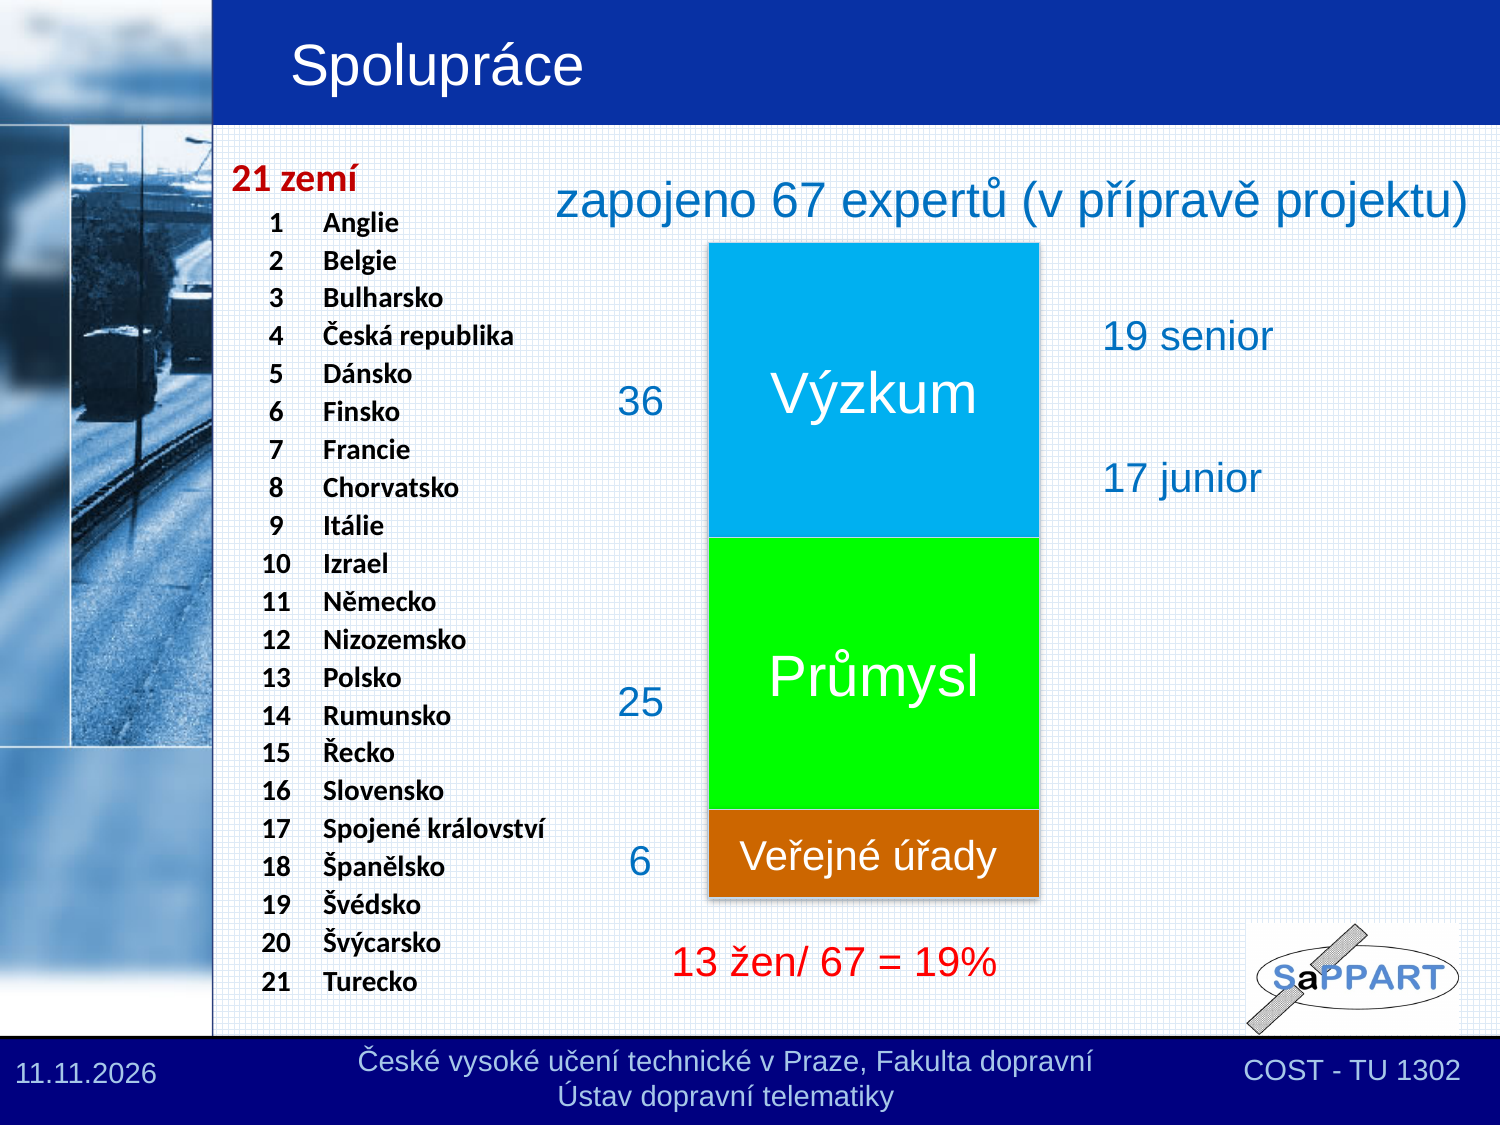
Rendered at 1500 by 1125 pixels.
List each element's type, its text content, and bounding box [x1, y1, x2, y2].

table_cell Anglie [322, 201, 632, 239]
text_box 19 senior [1087, 301, 1290, 367]
table_cell 17 [230, 808, 322, 846]
picture [1246, 923, 1459, 1035]
table_cell 15 [230, 732, 322, 770]
title Spolupráce [275, 0, 1500, 125]
table_cell 16 [230, 770, 322, 808]
table_cell Španělsko [322, 846, 632, 884]
text_box 36 [632, 366, 679, 432]
table_cell 11 [230, 581, 322, 618]
table_cell Francie [322, 429, 632, 467]
table_cell Švýcarsko [322, 922, 632, 960]
table_cell Německo [322, 581, 632, 618]
table_cell Spojené království [322, 808, 632, 846]
table_cell Bulharsko [322, 277, 632, 315]
table_cell Turecko [322, 960, 632, 999]
table_cell 14 [230, 694, 322, 732]
table_cell 7 [230, 429, 322, 467]
table_cell 19 [230, 884, 322, 922]
table_cell 21 [230, 960, 322, 999]
table_cell Izrael [322, 543, 632, 581]
table_cell Slovensko [322, 770, 632, 808]
table_cell Česká republika [322, 315, 632, 353]
table_cell Polsko [322, 656, 632, 694]
table_cell Řecko [322, 732, 632, 770]
table_cell Belgie [322, 239, 632, 277]
text_box zapojeno 67 expertů (v přípravě projektu) [632, 159, 1485, 235]
text_box 17 junior [1087, 443, 1278, 508]
text_box Průmysl [708, 537, 1040, 808]
text_box 13 žen/ 67 = 19% [656, 927, 1013, 993]
table_cell Finsko [322, 391, 632, 429]
table_cell Švédsko [322, 884, 632, 922]
table_cell 18 [230, 846, 322, 884]
table_cell Itálie [322, 505, 632, 543]
table_cell 20 [230, 922, 322, 960]
table_cell Dánsko [322, 353, 632, 391]
table_cell 3 [230, 277, 322, 315]
table_cell 4 [230, 315, 322, 353]
table_cell Nizozemsko [322, 618, 632, 656]
table_cell 6 [230, 391, 322, 429]
table_cell 5 [230, 353, 322, 391]
text_box 25 [632, 666, 679, 732]
table_header 21 zemí [230, 150, 632, 201]
table_cell 2 [230, 239, 322, 277]
text_box Výzkum [708, 242, 1040, 537]
text_box Veřejné úřady [708, 809, 1040, 899]
table_cell 13 [230, 656, 322, 694]
table_cell 10 [230, 543, 322, 581]
table_cell 8 [230, 467, 322, 505]
table_cell 12 [230, 618, 322, 656]
table_cell Chorvatsko [322, 467, 632, 505]
table_cell 1 [230, 201, 322, 239]
text_box 6 [632, 826, 667, 892]
picture [0, 0, 211, 1035]
table_cell Rumunsko [322, 694, 632, 732]
table_cell 9 [230, 505, 322, 543]
